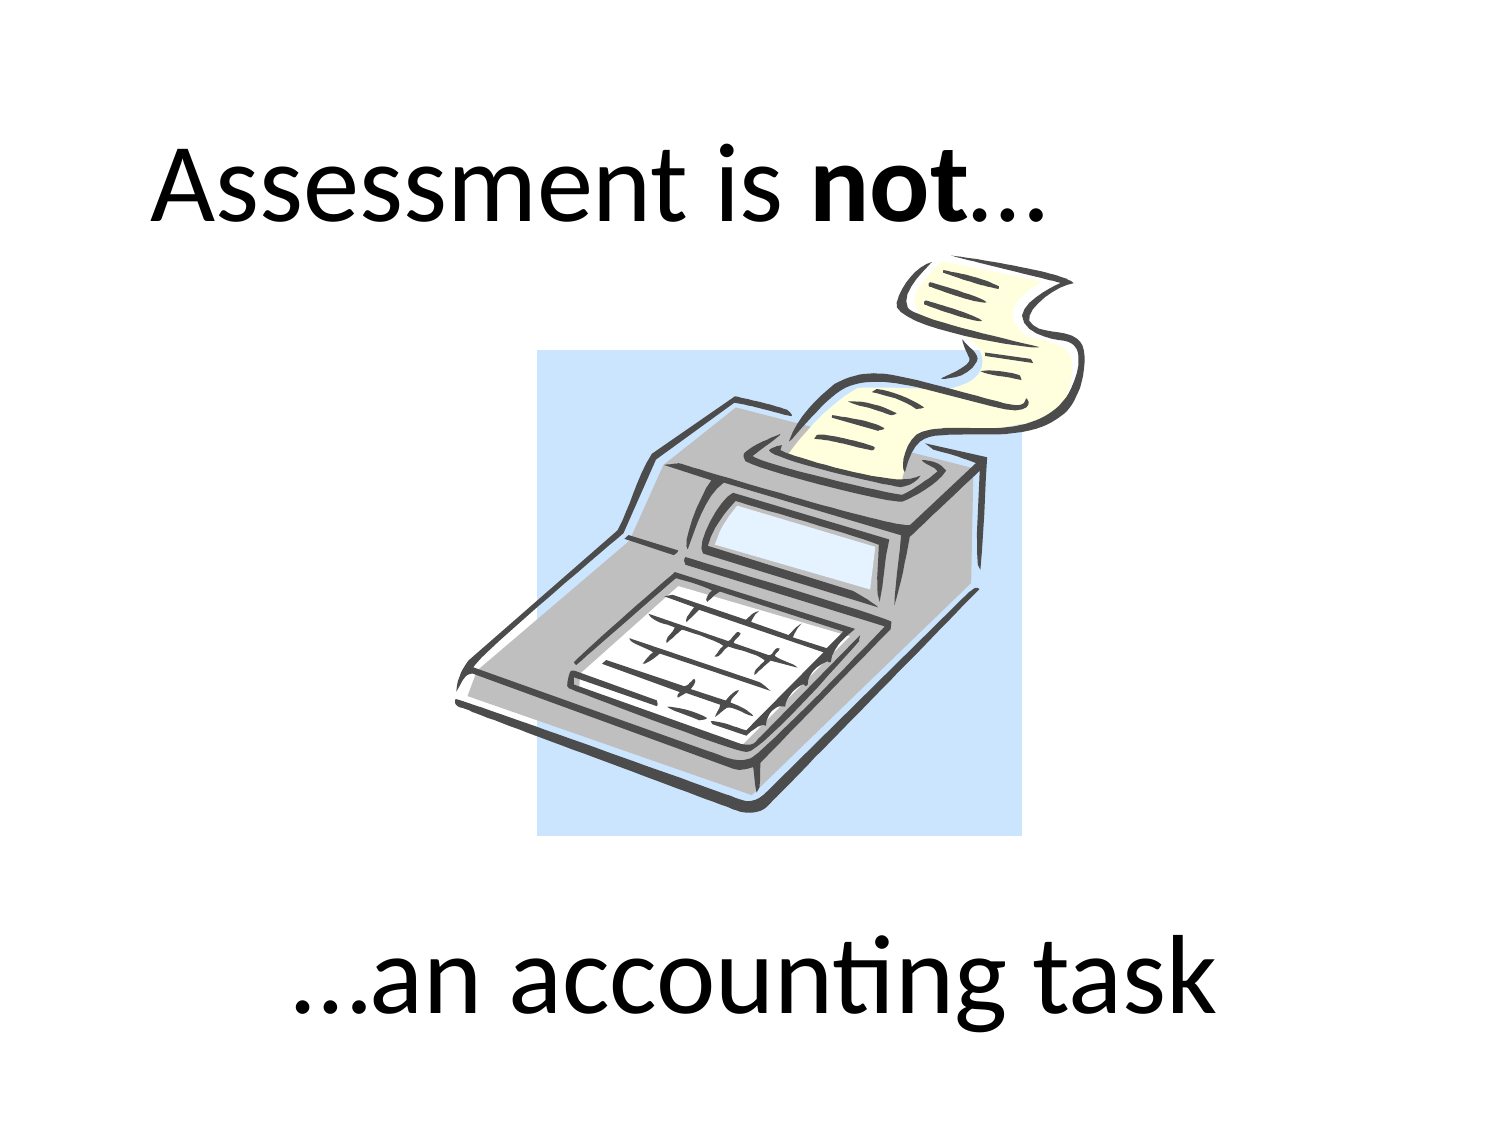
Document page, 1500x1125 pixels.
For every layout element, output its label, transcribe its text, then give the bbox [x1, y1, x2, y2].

picture [454, 255, 1086, 836]
text_box Assessment is not… [135, 101, 1400, 252]
text_box …an accounting task [277, 893, 1270, 1043]
